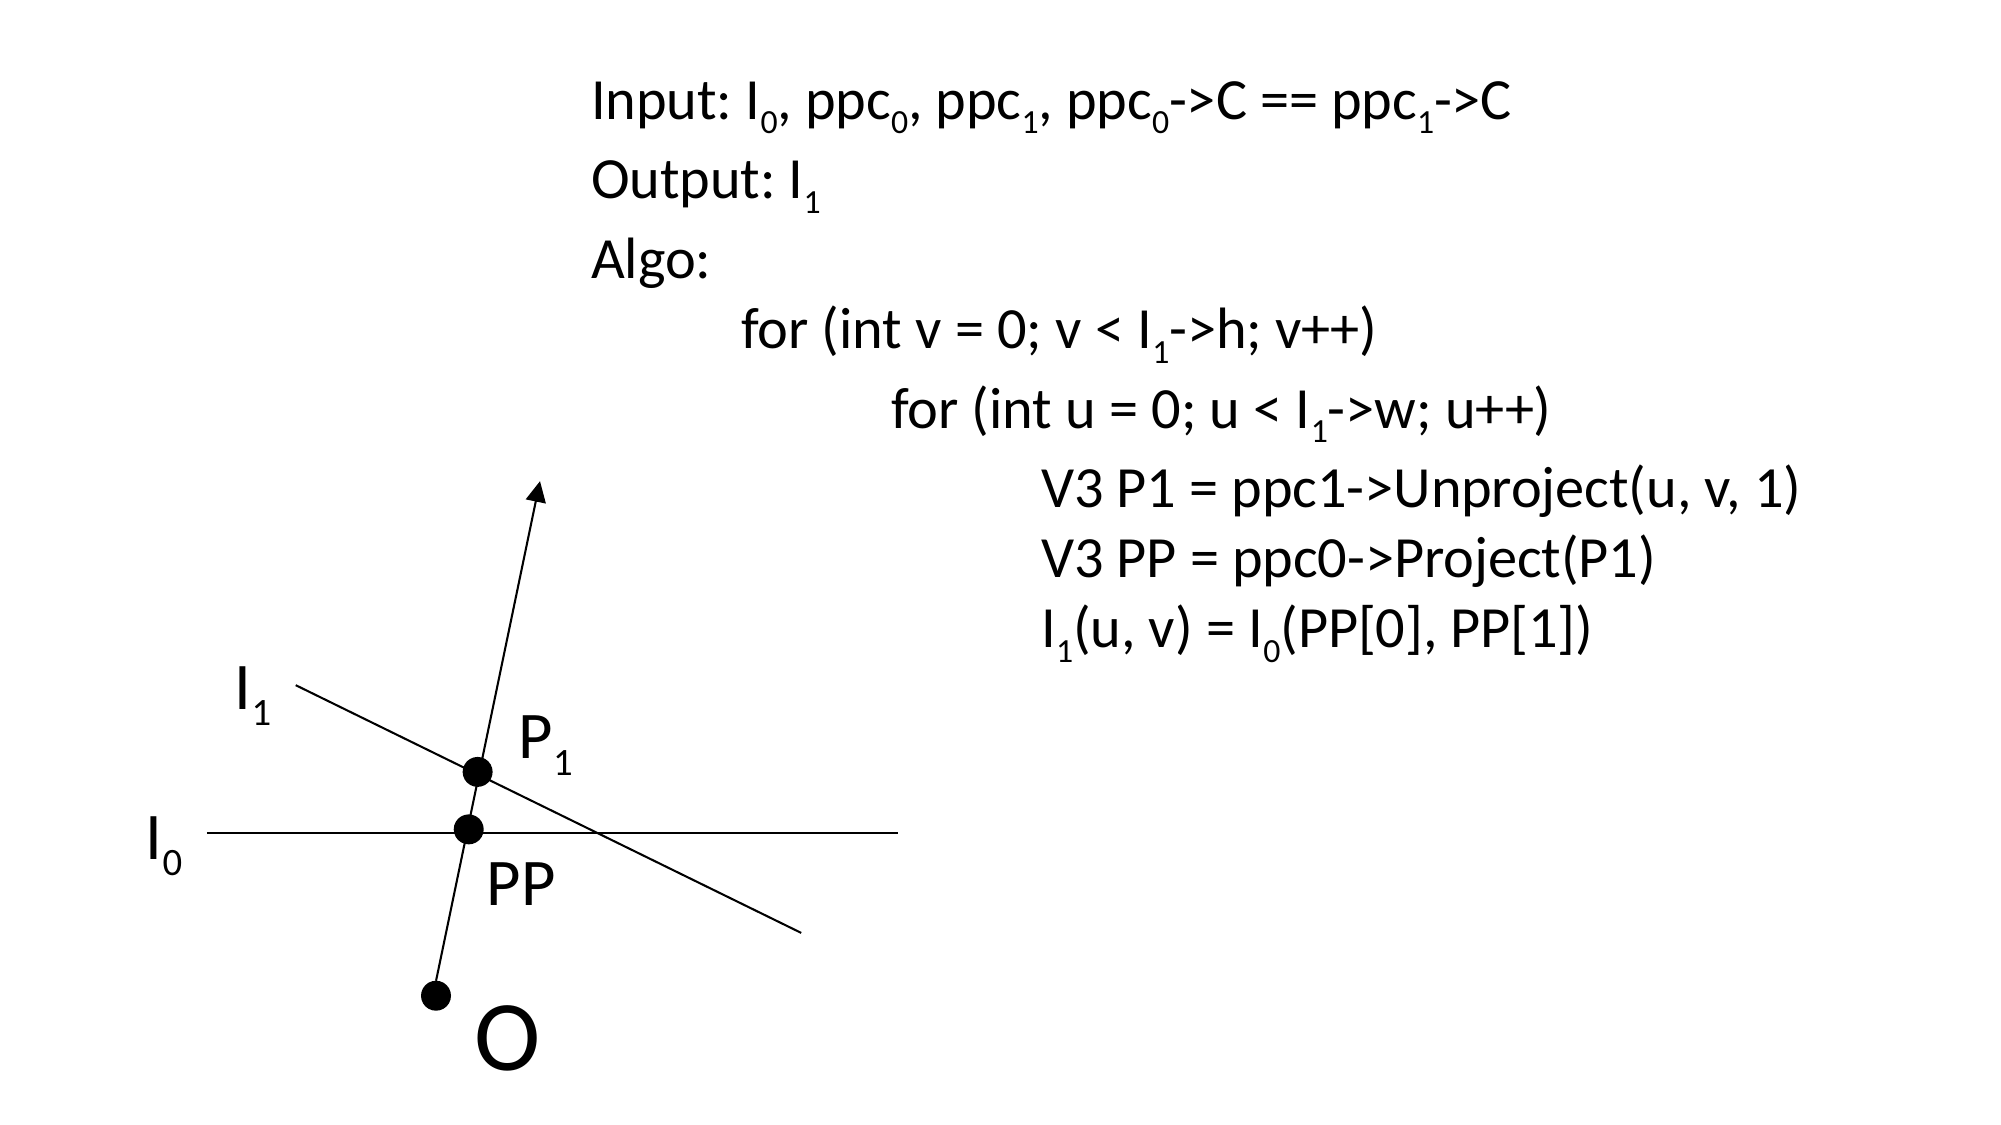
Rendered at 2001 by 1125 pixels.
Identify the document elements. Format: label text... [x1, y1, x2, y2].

text_box O [459, 962, 556, 1098]
text_box [419, 979, 453, 1012]
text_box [295, 685, 802, 933]
text_box I0 [131, 785, 198, 891]
text_box Input: I0, ppc0, ppc1, ppc0->C == ppc1->C Output: I1 Algo: for (int v = 0; v < I1->h; v++) for (int u = 0; u < I1->w; u++) V3 P1 = ppc1->Unproject(u, v, 1) V3 PP = ppc0->Project(P1) I1(u, v) = I0(PP[0], PP[1]) [576, 53, 1818, 677]
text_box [436, 933, 541, 981]
text_box I1 [220, 635, 287, 741]
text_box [436, 481, 541, 685]
